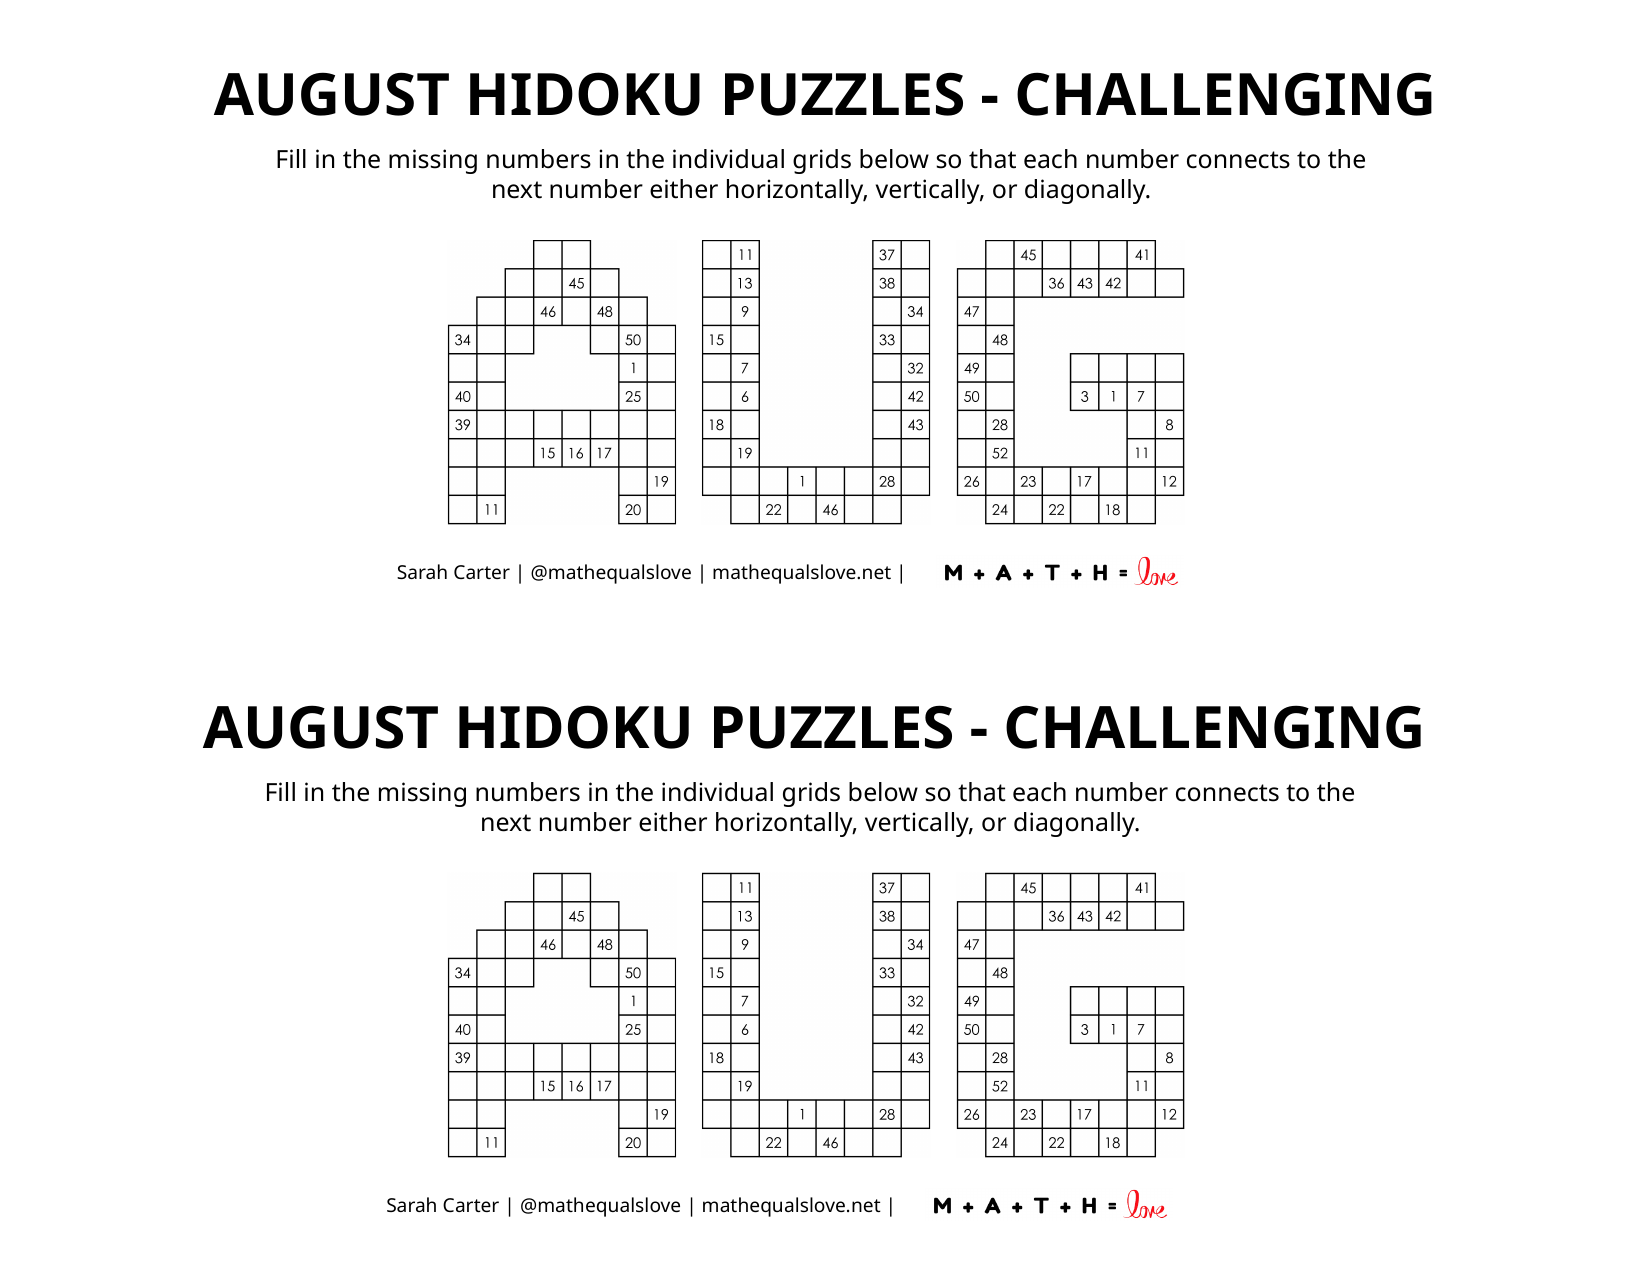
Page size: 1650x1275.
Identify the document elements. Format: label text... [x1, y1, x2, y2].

picture [447, 239, 677, 526]
text_box AUGUST HIDOKU PUZZLES - CHALLENGING [76, 50, 1574, 135]
text_box Fill in the missing numbers in the individual grids below so that each number connects to the next number either horizontally, vertically, or diagonally. [0, 768, 1640, 844]
text_box Sarah Carter | @mathequalslove | mathequalslove.net | [371, 1186, 1206, 1225]
picture [447, 872, 677, 1159]
text_box AUGUST HIDOKU PUZZLES - CHALLENGING [66, 683, 1563, 768]
picture [924, 1187, 1173, 1222]
picture [701, 872, 931, 1159]
picture [955, 239, 1186, 526]
text_box Sarah Carter | @mathequalslove | mathequalslove.net | [382, 553, 1217, 592]
picture [955, 872, 1186, 1159]
picture [701, 239, 931, 526]
picture [935, 554, 1184, 589]
text_box Fill in the missing numbers in the individual grids below so that each number connects to the next number either horizontally, vertically, or diagonally. [0, 135, 1650, 211]
